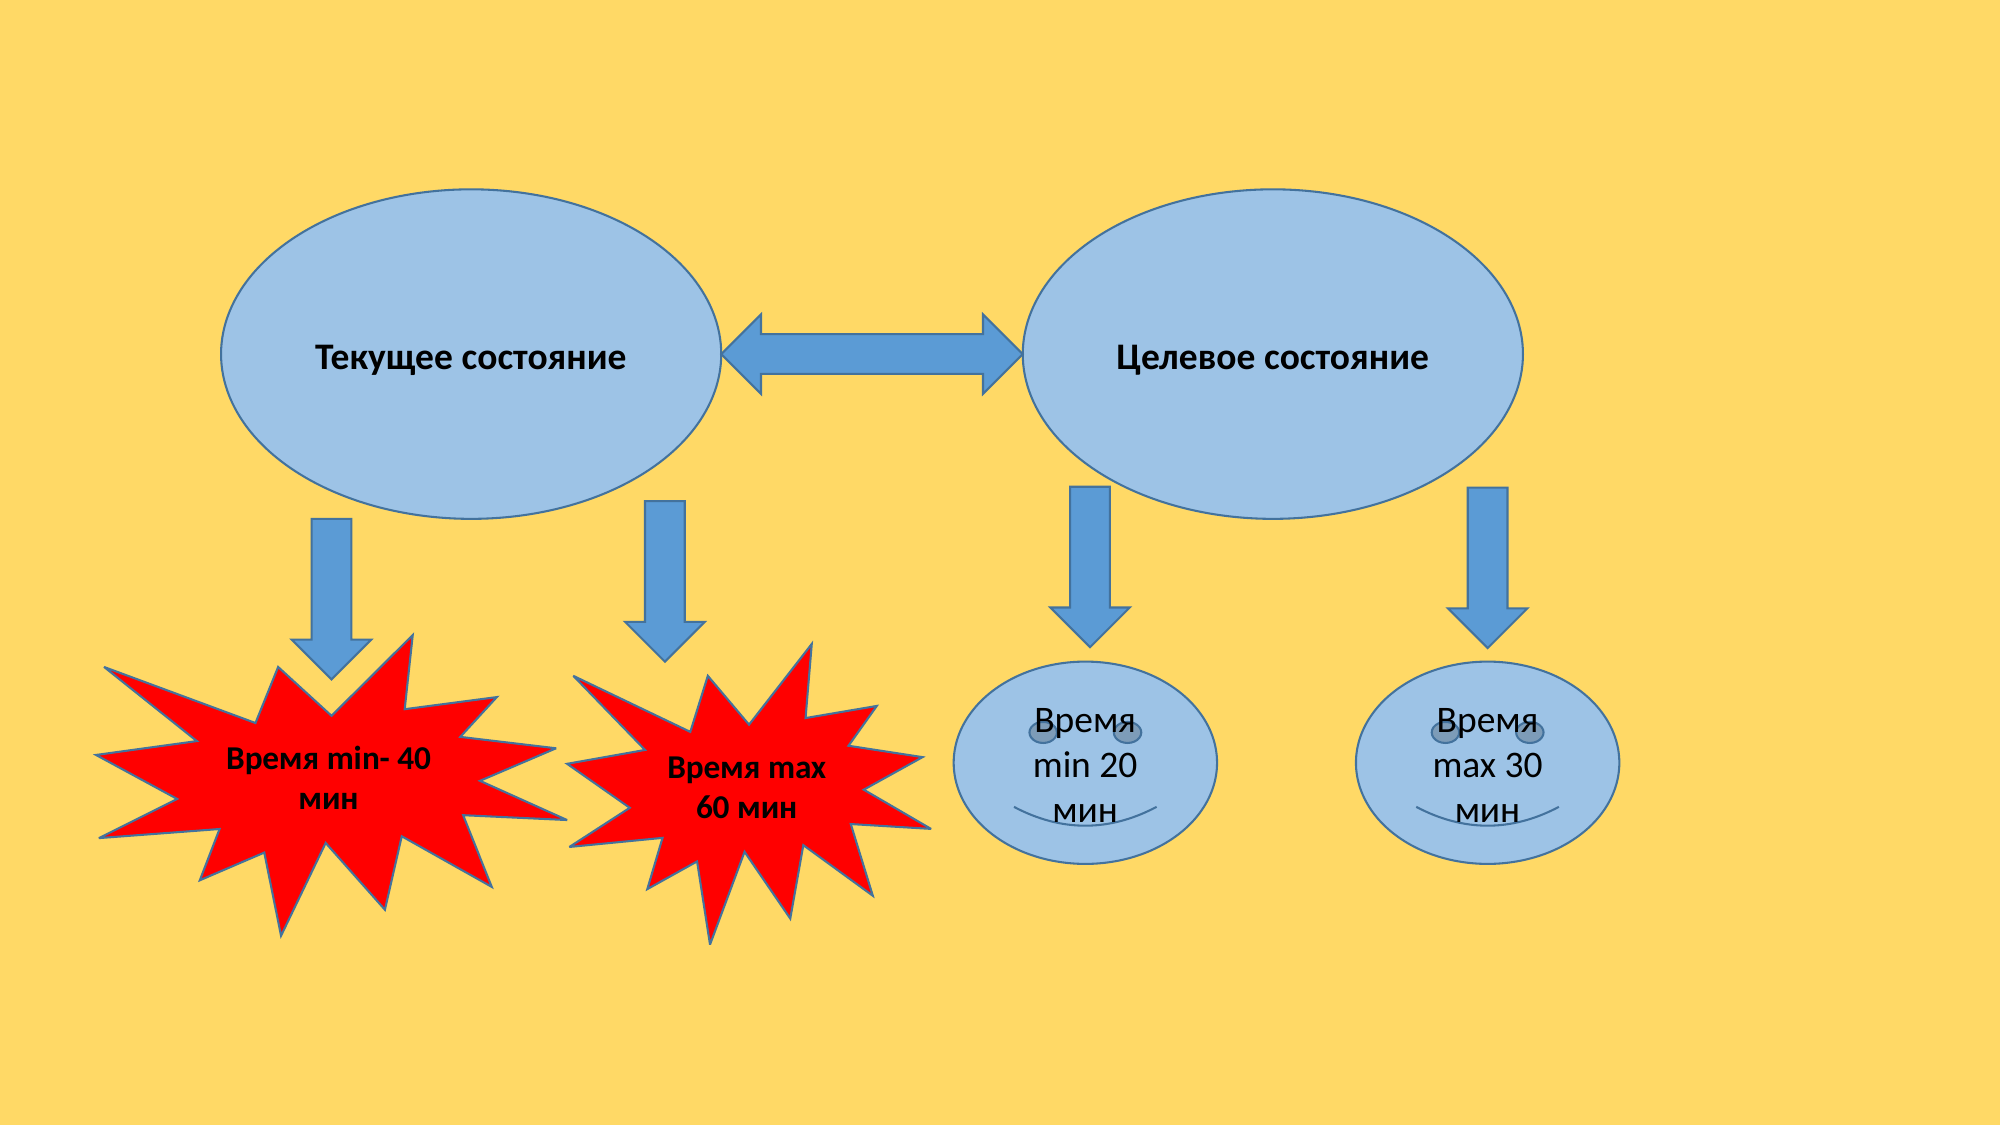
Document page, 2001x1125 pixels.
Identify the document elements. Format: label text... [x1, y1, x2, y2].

text_box Целевое состояние [1021, 188, 1525, 520]
text_box Время min 20 мин [952, 660, 1219, 865]
text_box [1047, 485, 1133, 649]
text_box Текущее состояние [220, 188, 723, 520]
text_box Время min- 40 мин [92, 632, 568, 939]
text_box [622, 500, 708, 664]
text_box [719, 311, 1025, 397]
text_box Время max 30 мин [1354, 660, 1621, 865]
text_box Время max 60 мин [564, 640, 932, 945]
text_box [1445, 486, 1530, 650]
text_box [289, 517, 374, 681]
